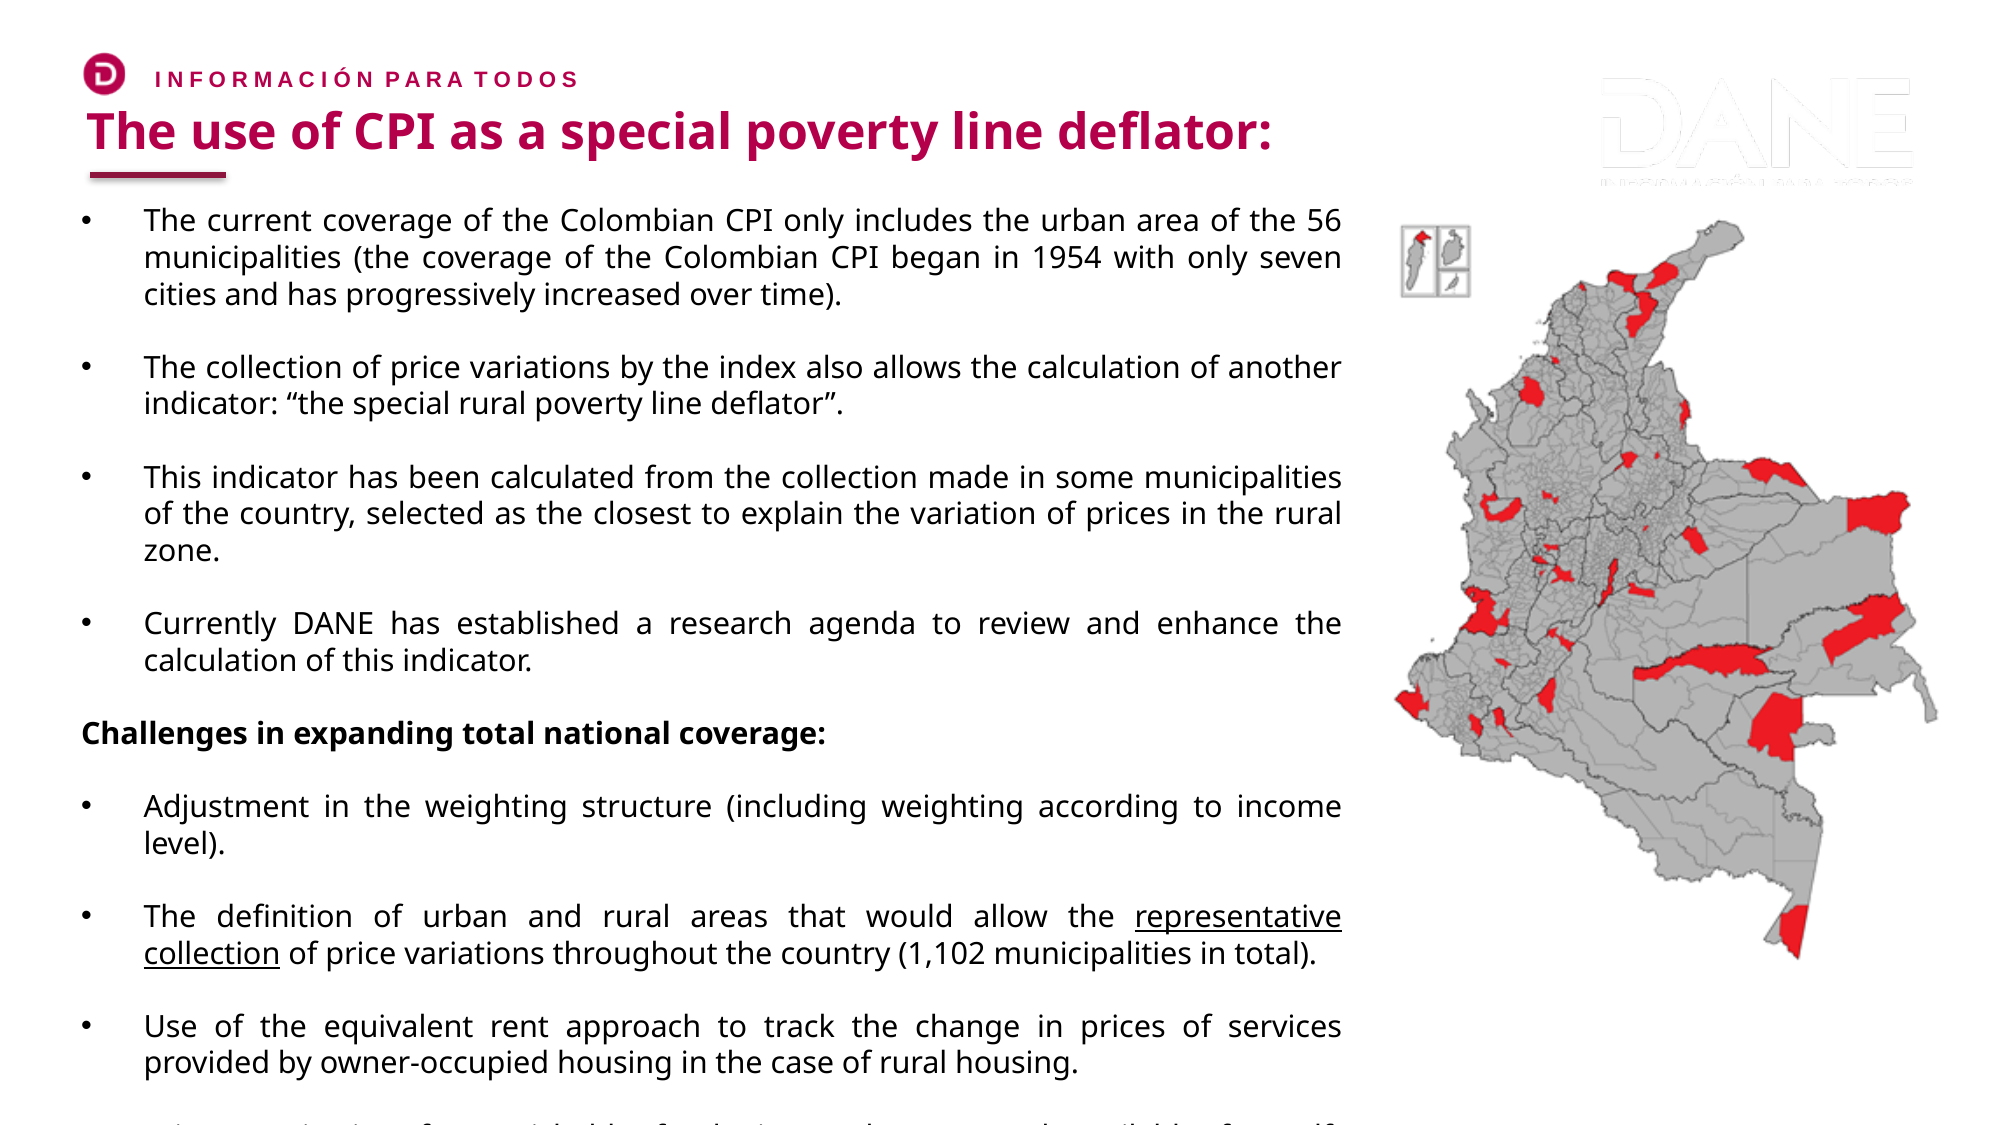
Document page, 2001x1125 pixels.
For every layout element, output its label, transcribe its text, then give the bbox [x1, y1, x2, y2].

text_box The current coverage of the Colombian CPI only includes the urban area of the 56 municipalities (the coverage of the Colombian CPI began in 1954 with only seven cities and has progressively increased over time). The collection of price variations by the index also allows the calculation of another indicator: “the special rural poverty line deflator”. This indicator has been calculated from the collection made in some municipalities of the country, selected as the closest to explain the variation of prices in the rural zone. Currently DANE has established a research agenda to review and enhance the calculation of this indicator. Challenges in expanding total national coverage: Adjustment in the weighting structure (including weighting according to income level). The definition of urban and rural areas that would allow the representative collection of price variations throughout the country (1,102 municipalities in total). Use of the equivalent rent approach to track the change in prices of services provided by owner-occupied housing in the case of rural housing. Price monitoring for perishable foods in rural areas and available for self-consumption. [66, 147, 1357, 1125]
picture [1376, 65, 1967, 1011]
text_box The use of CPI as a special poverty line deflator: [71, 92, 1378, 228]
picture [83, 52, 126, 92]
